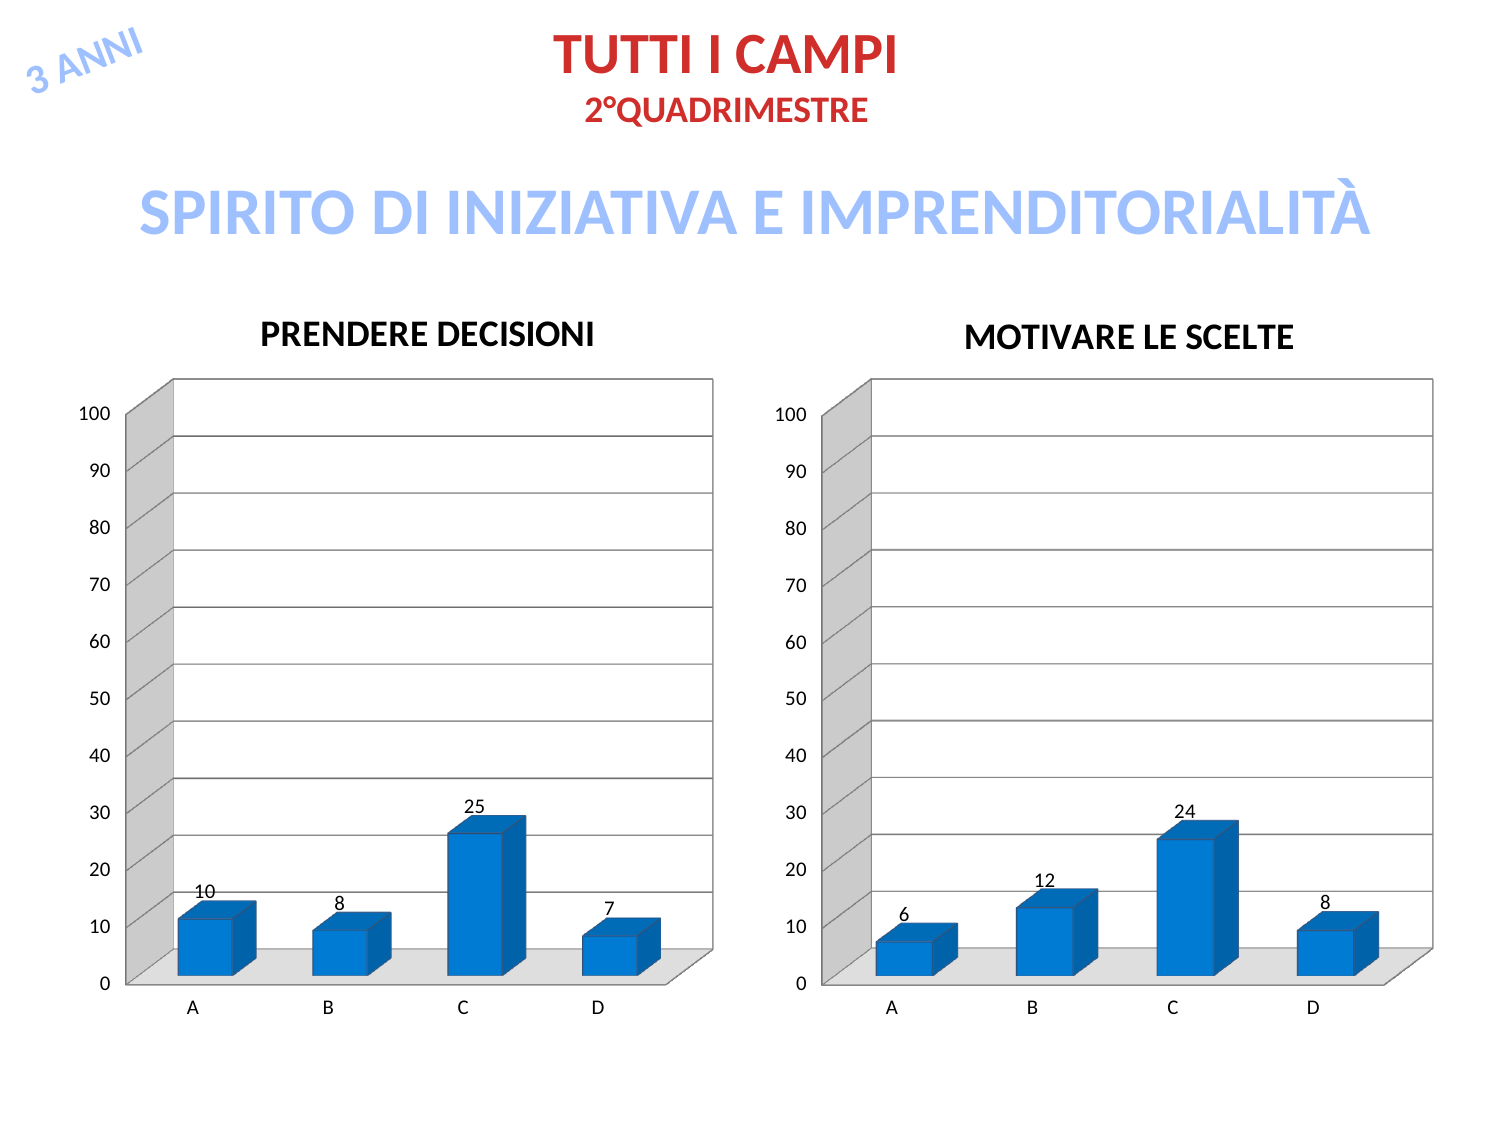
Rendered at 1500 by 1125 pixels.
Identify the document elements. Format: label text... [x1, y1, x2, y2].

text_box Spirito di iniziativa e imprenditorialità [64, 160, 1447, 256]
chart [64, 280, 727, 1036]
text_box TUTTI I CAMPI 2°QUADRIMESTRE [538, 7, 915, 138]
text_box 3 ANNI [0, 0, 166, 117]
chart [760, 280, 1448, 1036]
